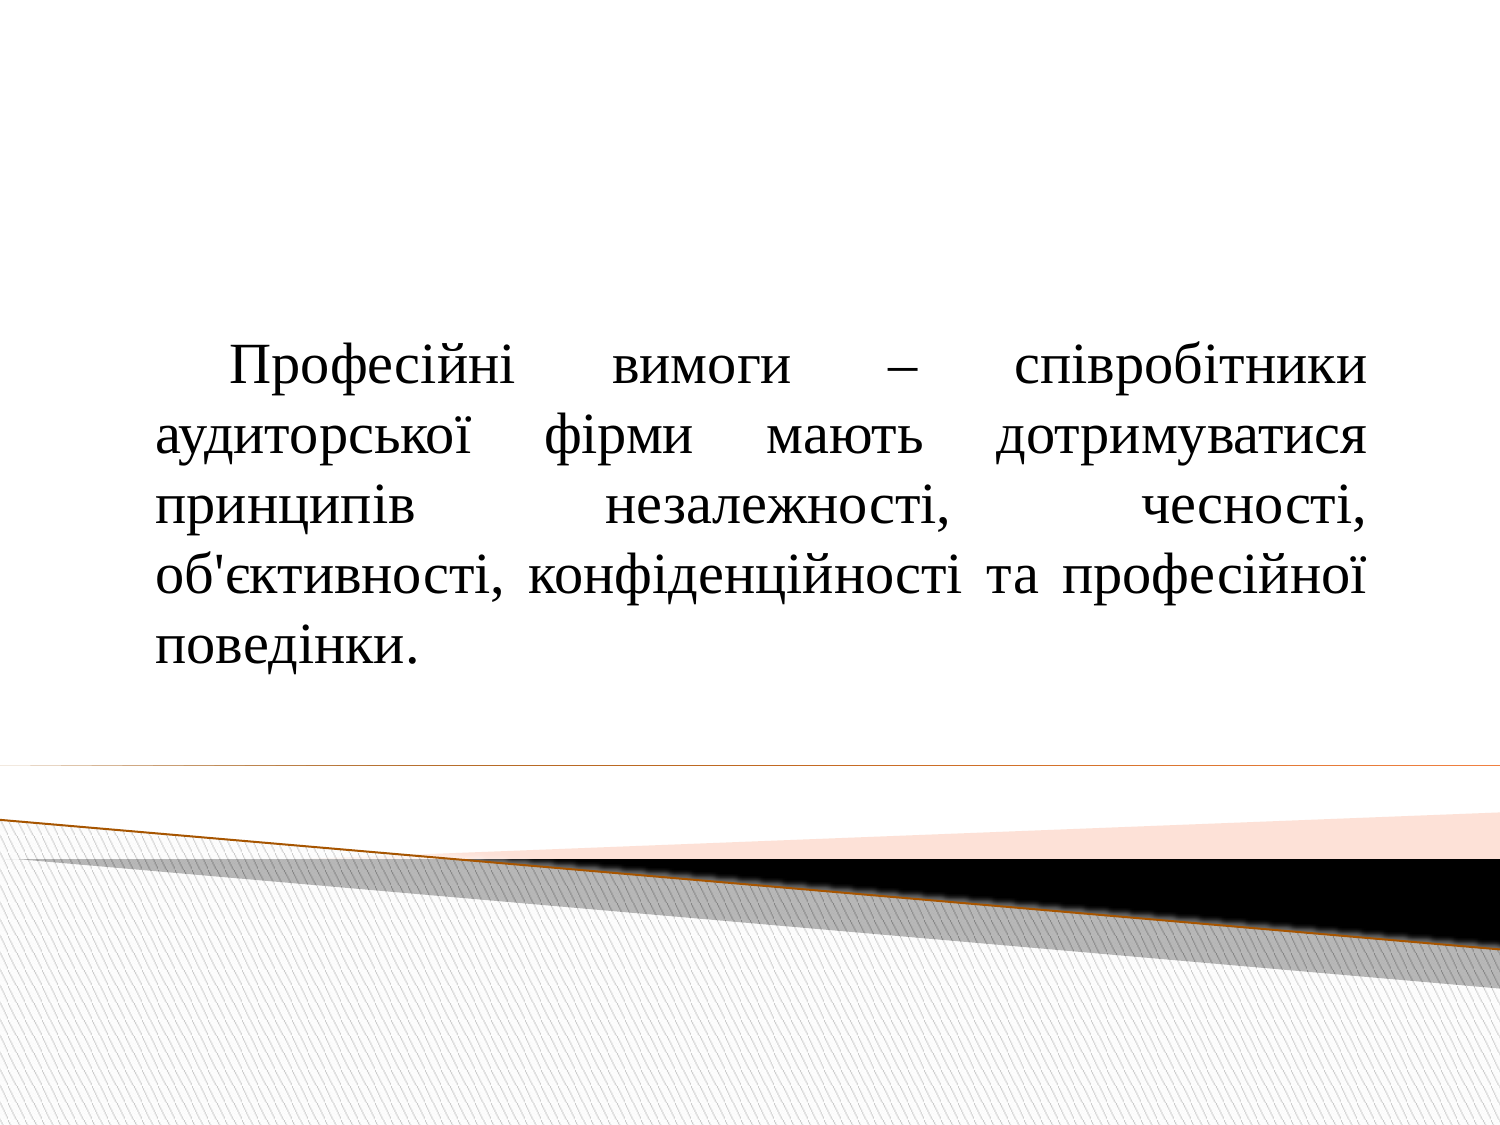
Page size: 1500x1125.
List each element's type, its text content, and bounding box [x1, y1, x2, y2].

text_box Професійні вимоги – співробітники аудиторської фірми мають дотримуватися принципів незалежності, чесності, об'єктивності, конфіденційності та професійної поведінки. [140, 318, 1383, 683]
